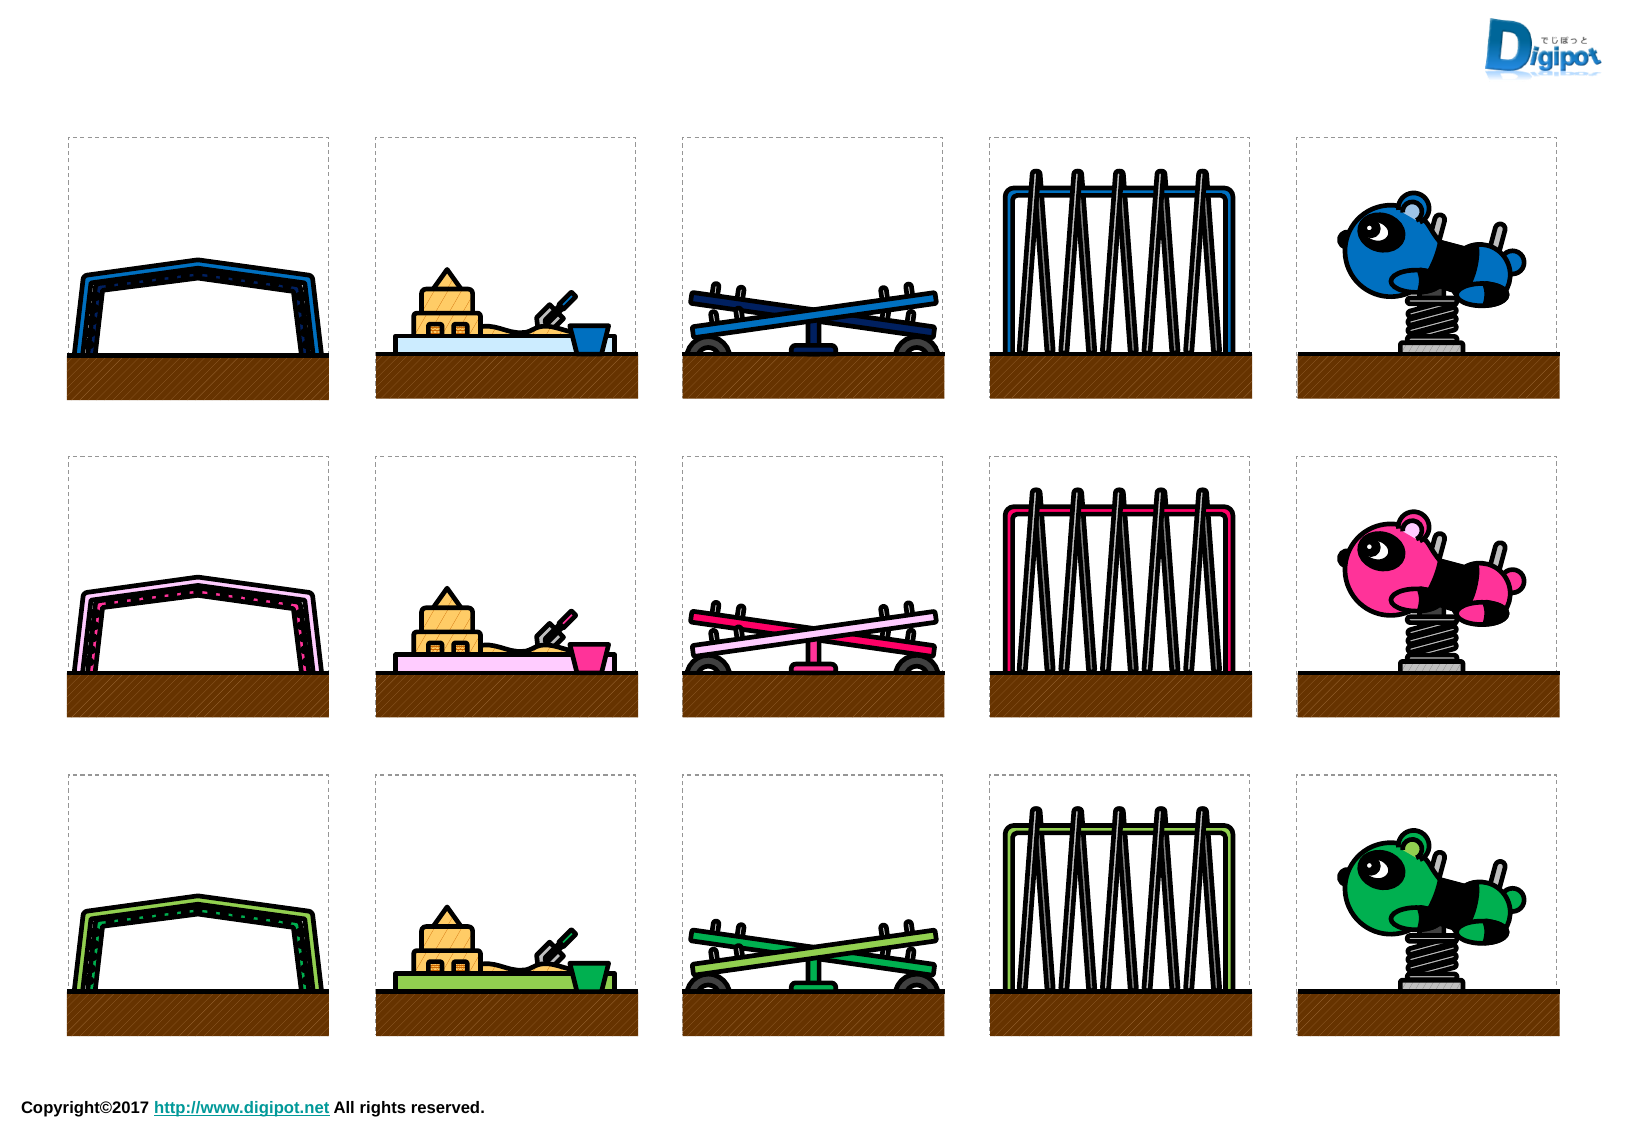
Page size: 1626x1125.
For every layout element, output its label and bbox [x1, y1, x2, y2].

text_box [1297, 193, 1560, 399]
text_box [682, 297, 945, 399]
text_box [1297, 511, 1560, 718]
text_box [375, 906, 639, 1037]
text_box [375, 587, 639, 718]
text_box [73, 259, 323, 354]
picture [1485, 18, 1602, 82]
text_box [1297, 830, 1560, 1037]
text_box [682, 934, 945, 1037]
text_box [989, 808, 1253, 1037]
text_box [989, 170, 1253, 399]
text_box [66, 576, 330, 718]
text_box [682, 615, 945, 718]
text_box [989, 489, 1253, 718]
text_box [375, 269, 639, 399]
text_box [66, 895, 330, 1037]
text_box [66, 355, 330, 401]
